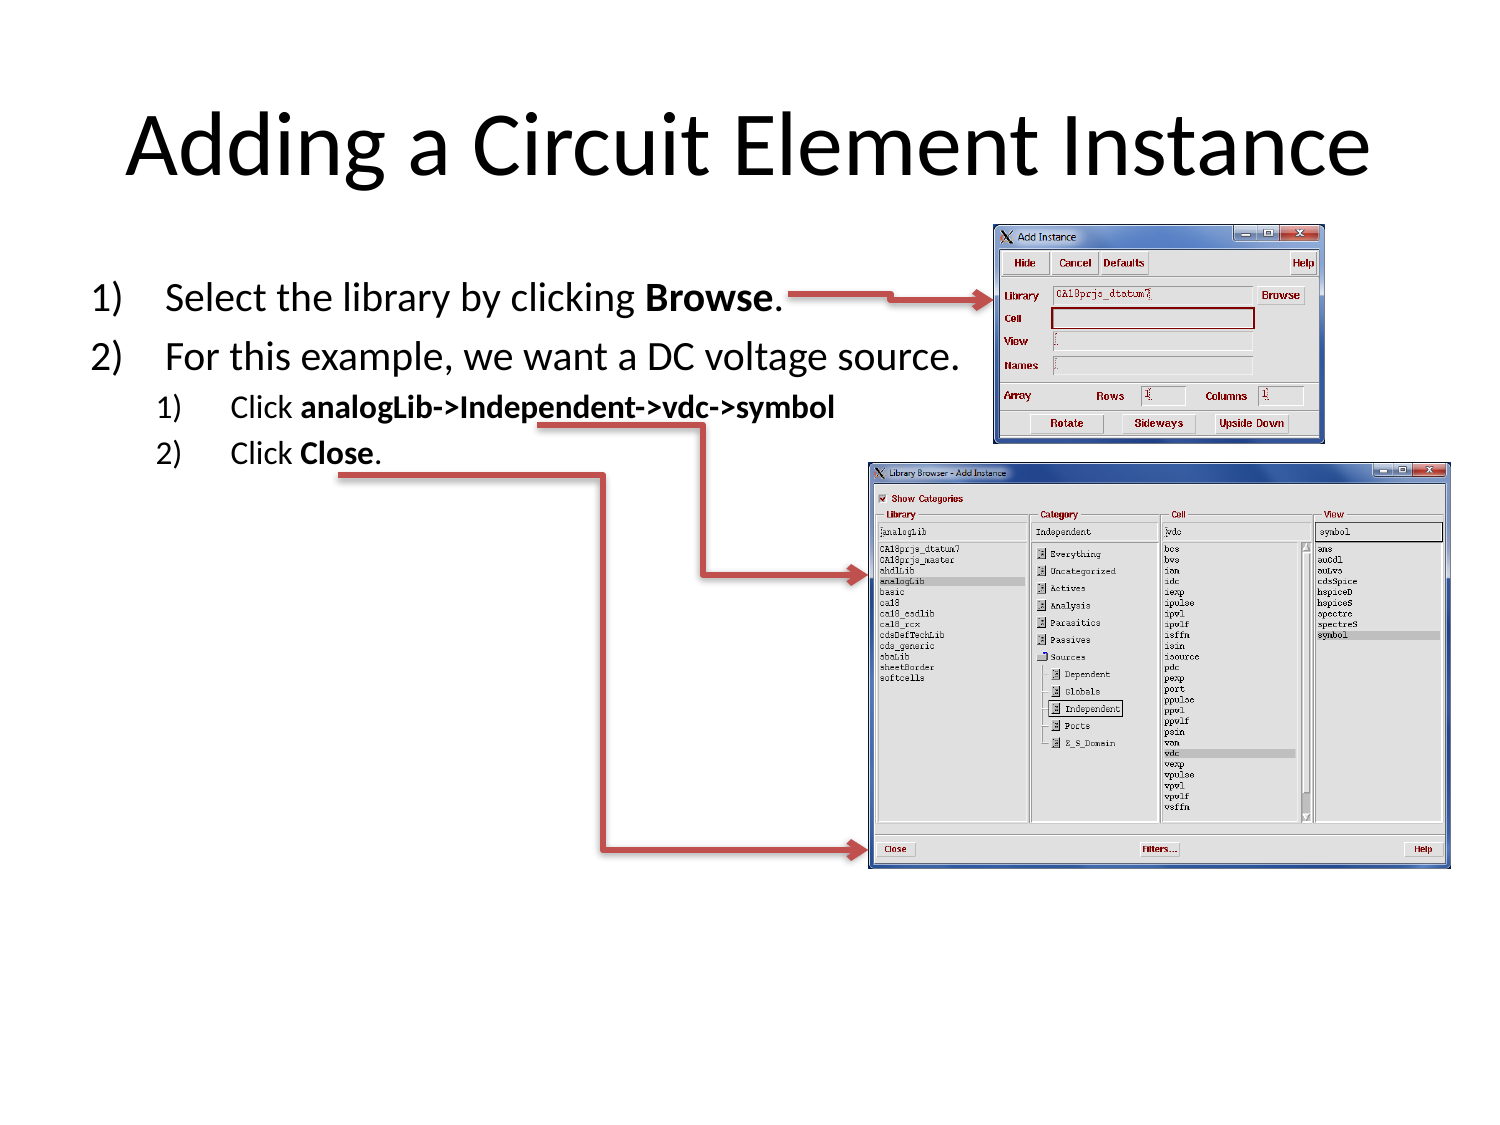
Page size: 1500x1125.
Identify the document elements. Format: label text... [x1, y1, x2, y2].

picture [993, 224, 1326, 444]
picture [868, 462, 1451, 869]
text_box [337, 474, 869, 851]
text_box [537, 424, 869, 474]
title Adding a Circuit Element Instance [75, 45, 1425, 233]
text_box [787, 293, 994, 301]
list Select the library by clicking Browse. For this example, we want a DC voltage source. Click analogLib->Independent->vdc->symbol Click Close. [75, 262, 1425, 1005]
